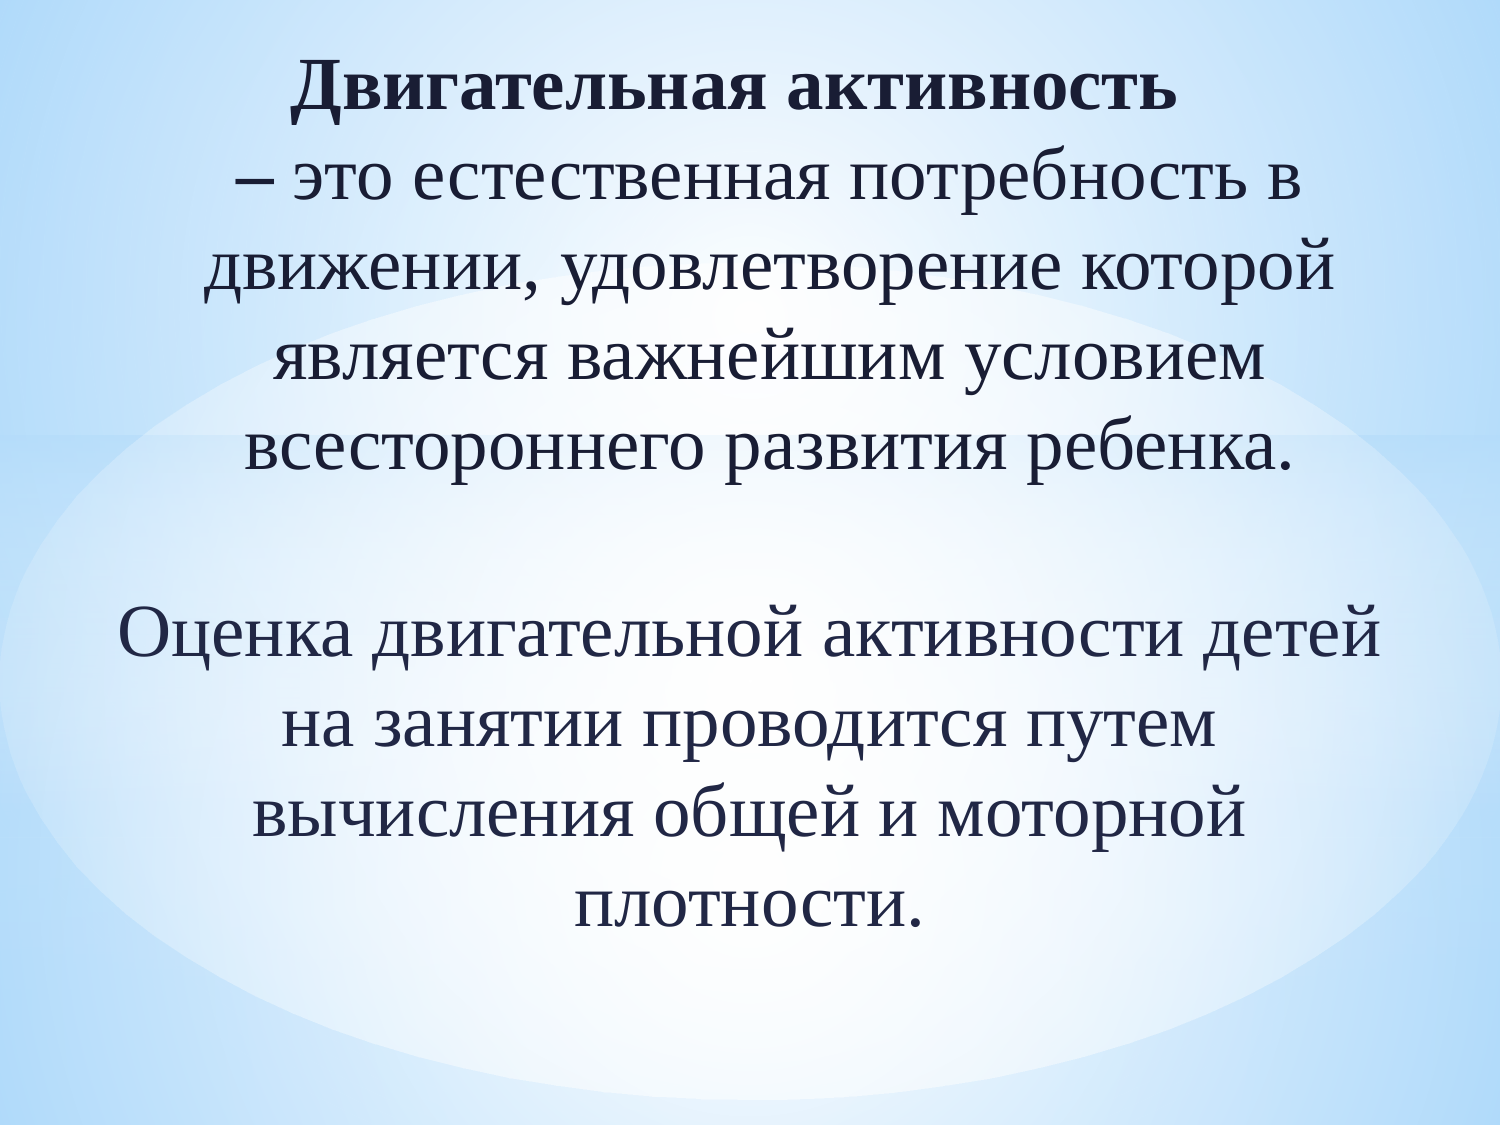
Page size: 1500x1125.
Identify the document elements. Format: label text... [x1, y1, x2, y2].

list Оценка двигательной активности детей на занятии проводится путем вычисления общей и моторной плотности. [88, 574, 1412, 1047]
title Двигательная активность – это естественная потребность в движении, удовлетворение которой является важнейшим условием всестороннего развития ребенка. [29, 42, 1459, 492]
